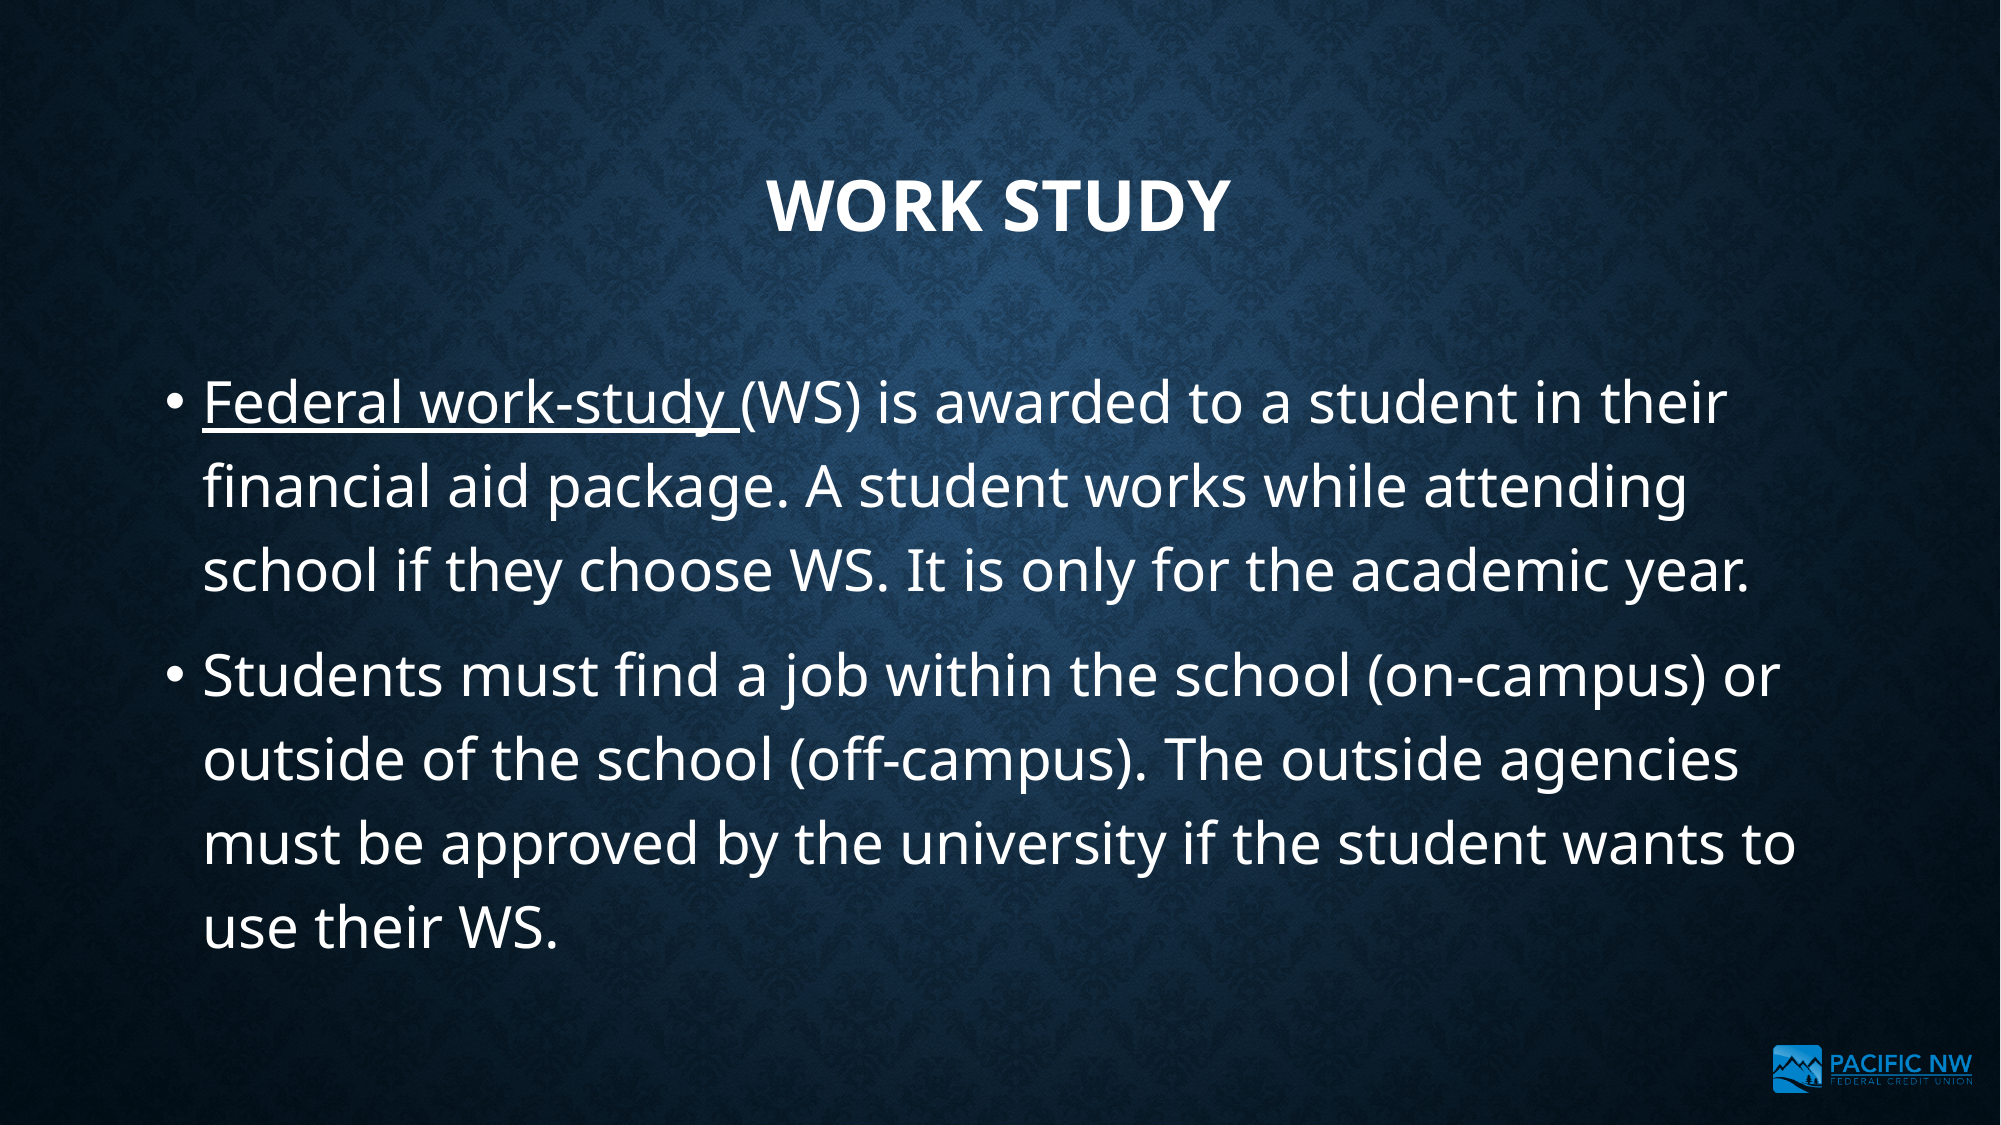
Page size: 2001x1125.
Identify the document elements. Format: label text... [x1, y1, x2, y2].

picture [1775, 1066, 1785, 1072]
picture [1779, 1045, 1973, 1094]
list Federal work-study (WS) is awarded to a student in their financial aid package. A student works while attending school if they choose WS. It is only for the academic year. Students must find a job within the school (on-campus) or outside of the school (off-campus). The outside agencies must be approved by the university if the student wants to use their WS. [149, 343, 1849, 950]
title Work Study [149, 99, 1849, 318]
picture [1773, 1045, 1817, 1068]
